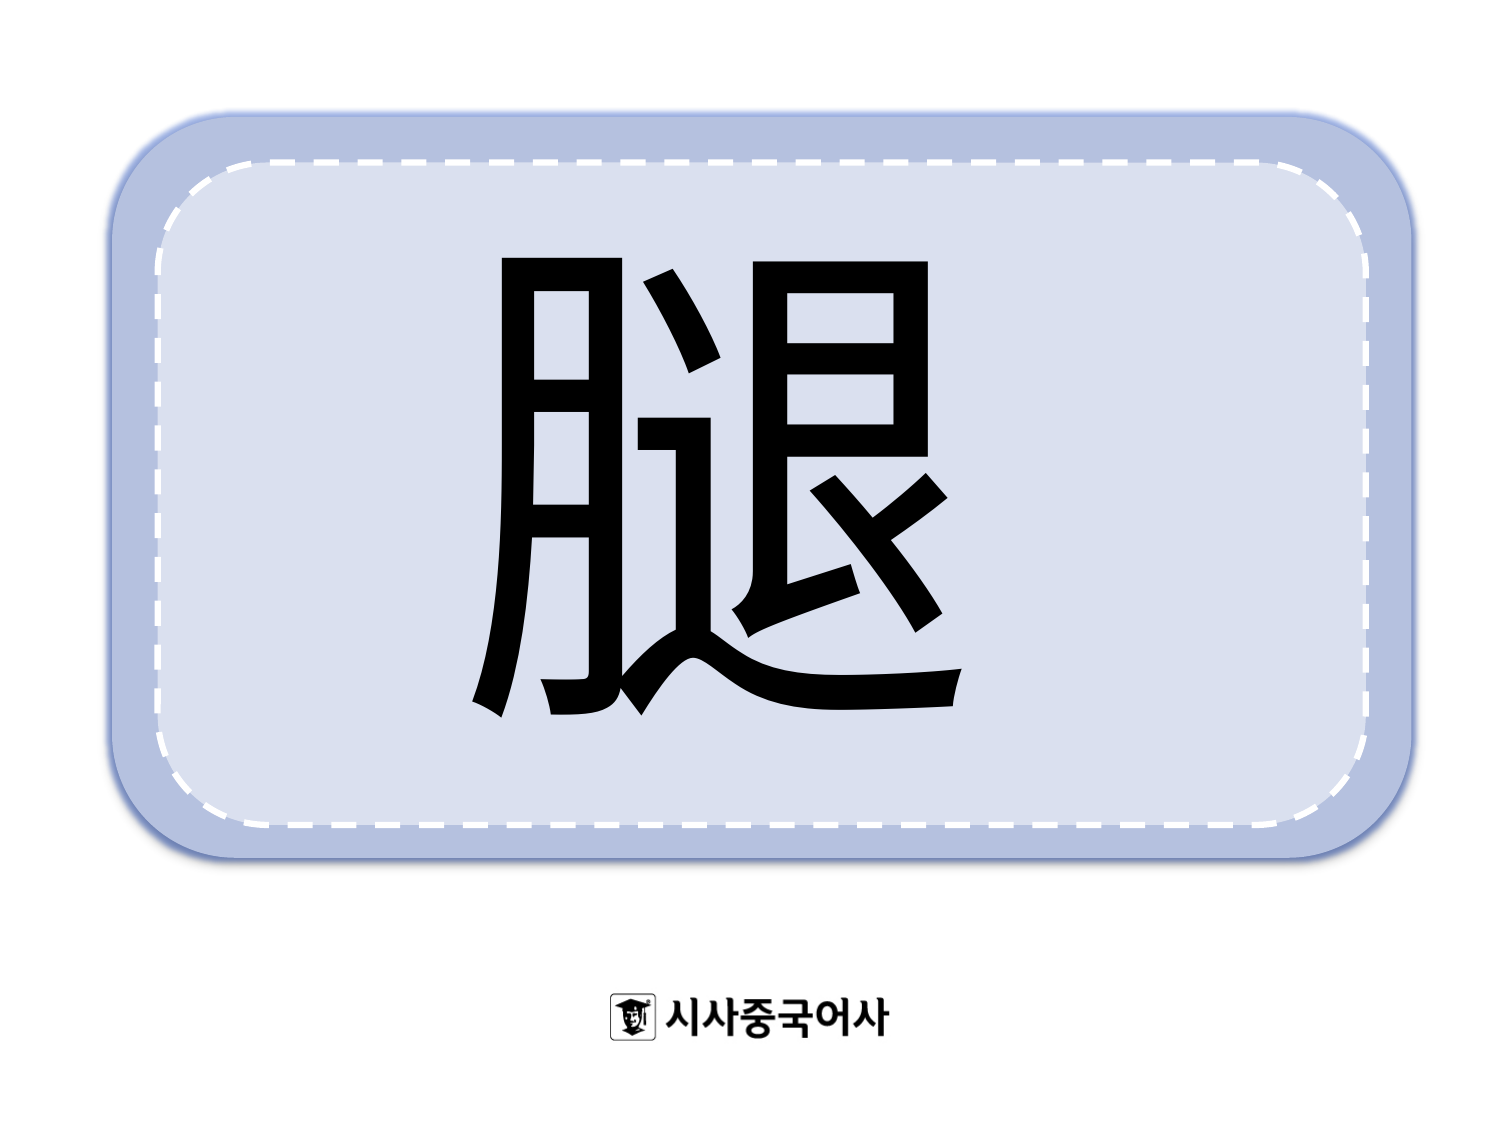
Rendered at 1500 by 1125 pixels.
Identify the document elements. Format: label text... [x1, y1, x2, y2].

text_box 腿 [171, 137, 1380, 800]
text_box [162, 160, 1371, 824]
picture [602, 987, 898, 1047]
